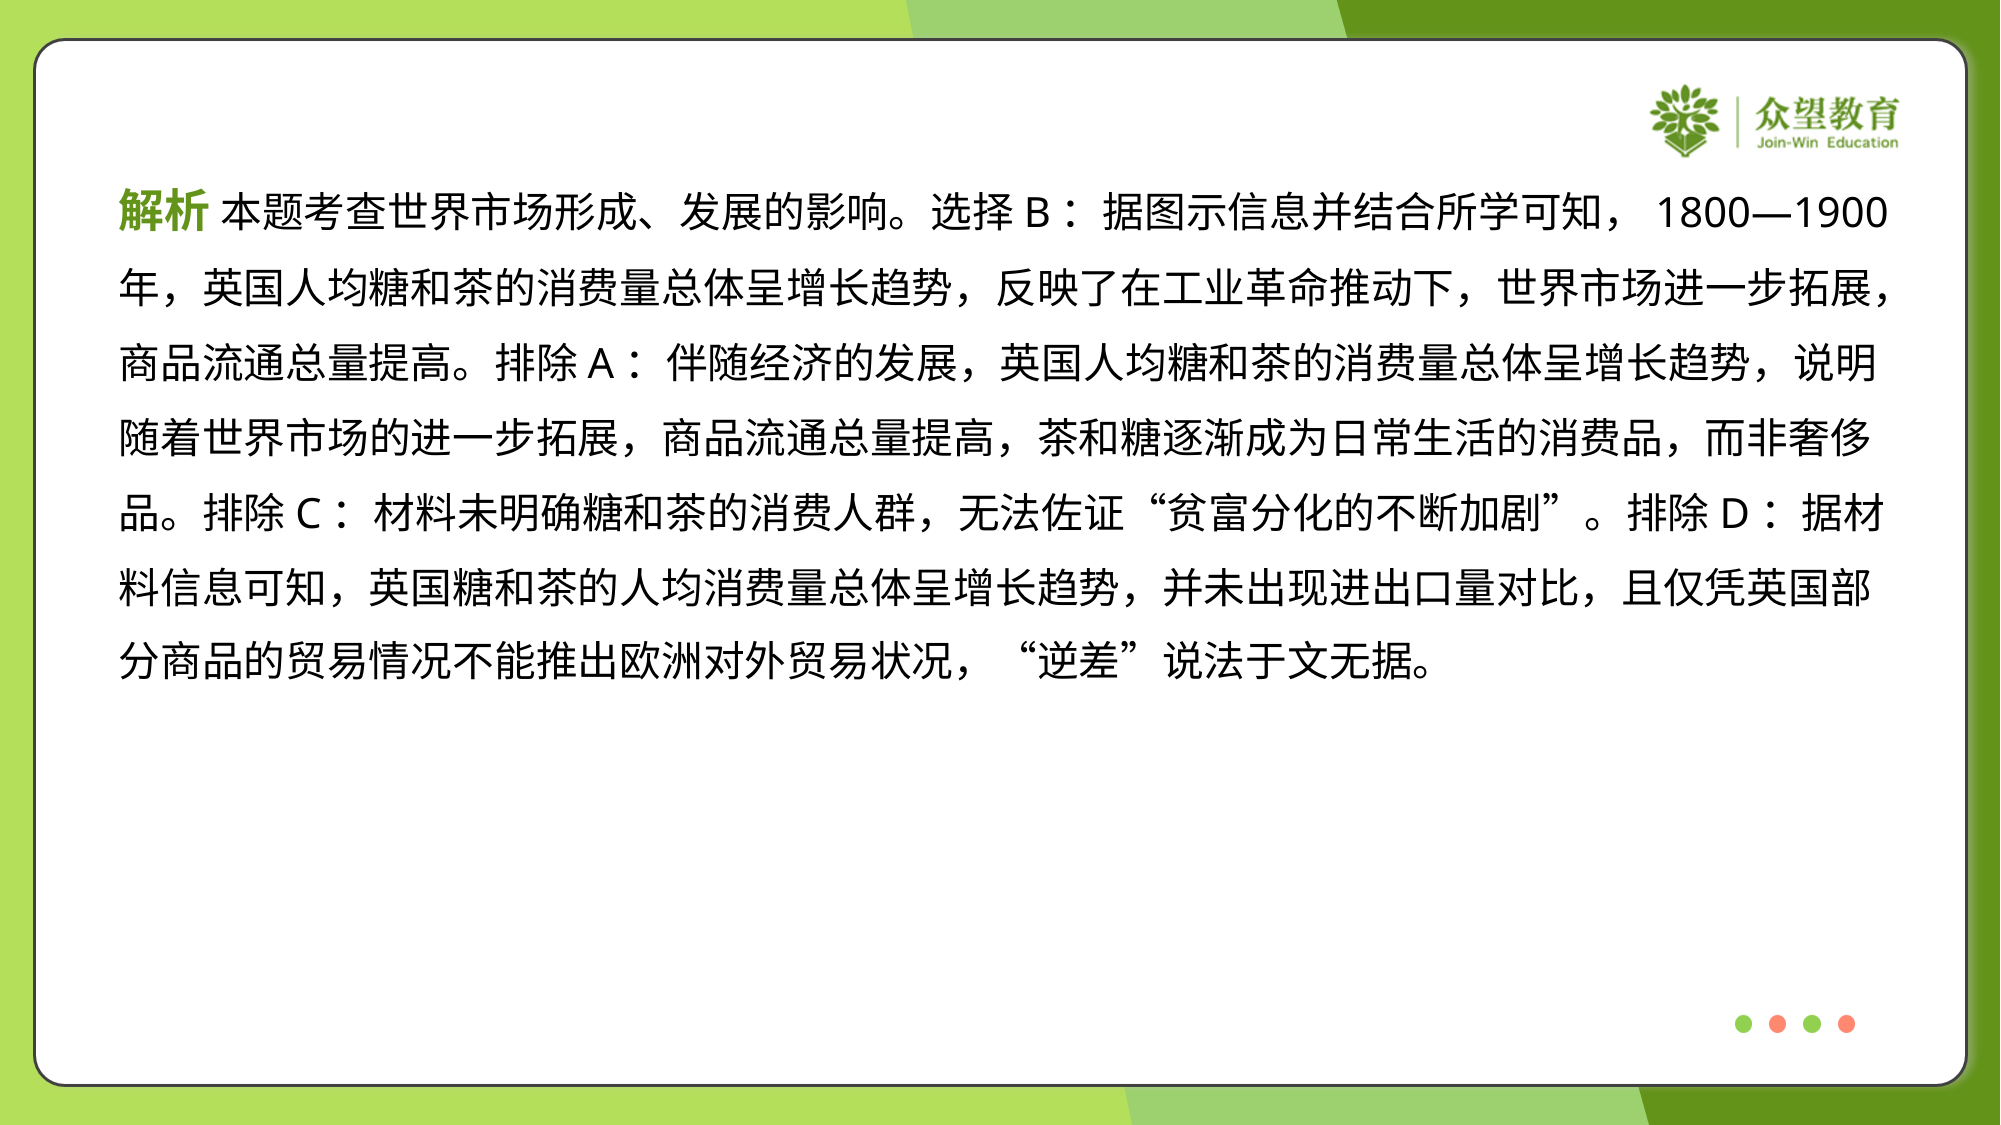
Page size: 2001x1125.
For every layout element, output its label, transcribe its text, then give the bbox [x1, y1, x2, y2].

text_box 解析 本题考查世界市场形成、发展的影响。选择B：据图示信息并结合所学可知，1800—1900 年，英国人均糖和茶的消费量总体呈增长趋势，反映了在工业革命推动下，世界市场进一步拓展， 商品流通总量提高。排除A：伴随经济的发展，英国人均糖和茶的消费量总体呈增长趋势，说明 随着世界市场的进一步拓展，商品流通总量提高，茶和糖逐渐成为日常生活的消费品，而非奢侈 品。排除C：材料未明确糖和茶的消费人群，无法佐证“贫富分化的不断加剧”。排除D：据材 料信息可知，英国糖和茶的人均消费量总体呈增长趋势，并未出现进出口量对比，且仅凭英国部 分商品的贸易情况不能推出欧洲对外贸易状况，“逆差”说法于文无据。 [118, 159, 1883, 677]
picture [0, 0, 2000, 1125]
